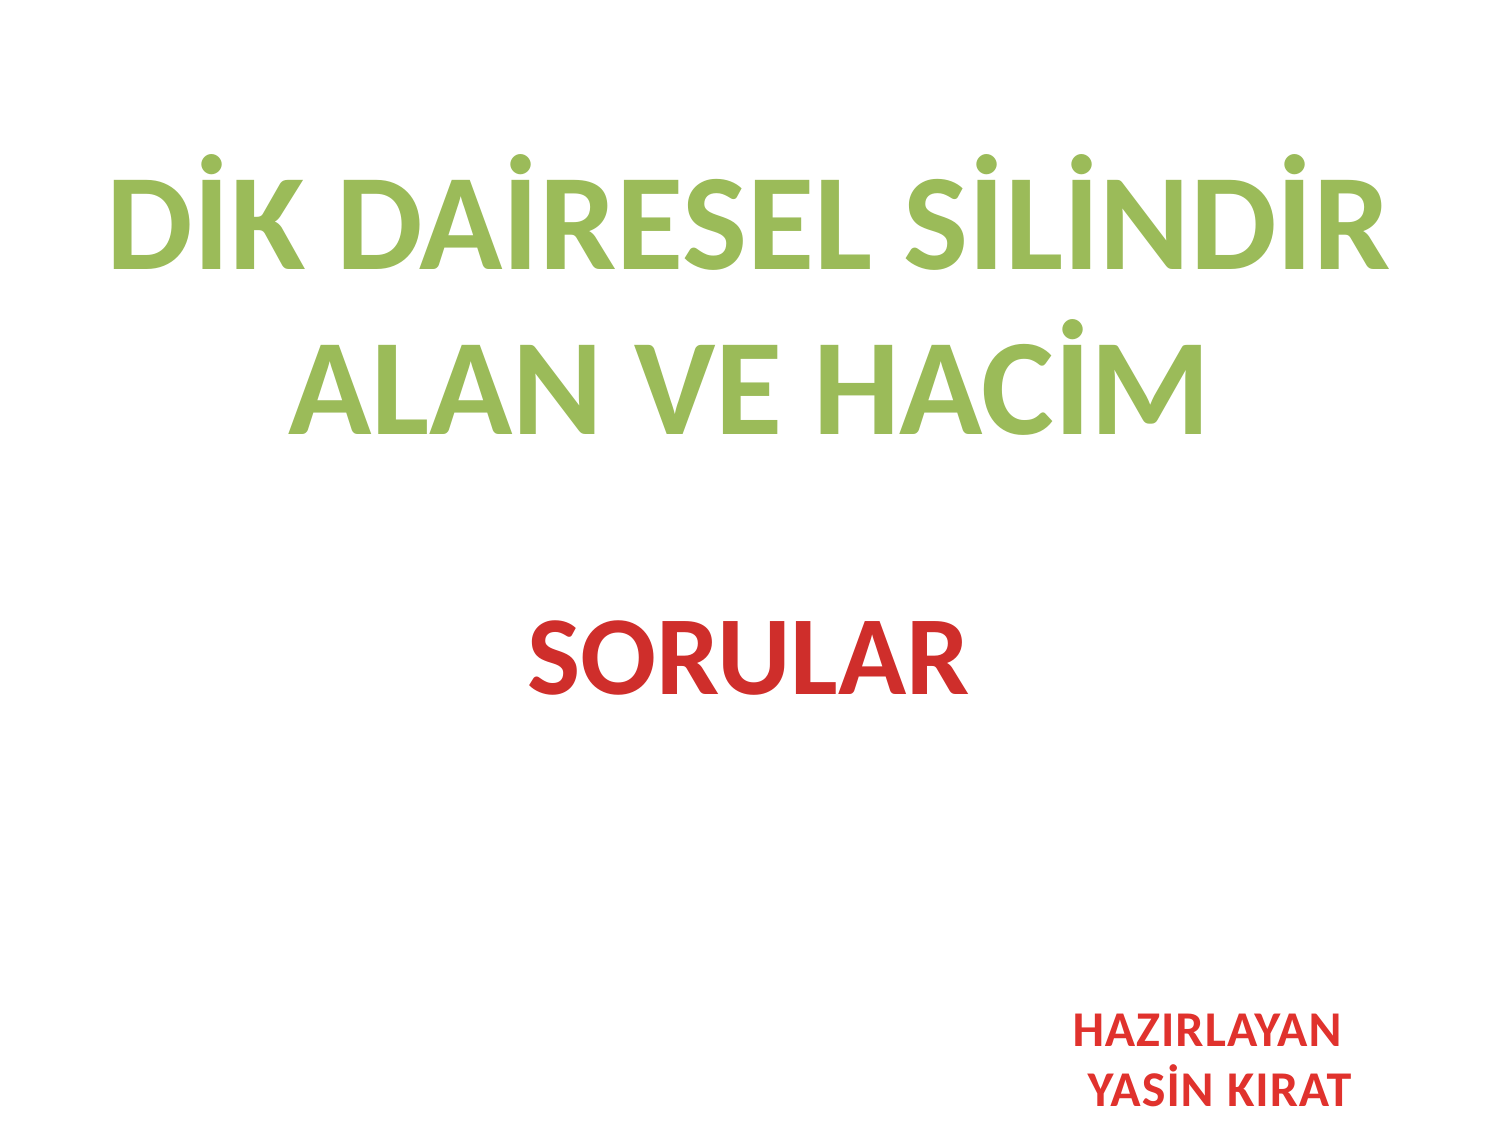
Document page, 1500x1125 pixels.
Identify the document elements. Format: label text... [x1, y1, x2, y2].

text_box DİK DAİRESEL SİLİNDİR ALAN VE HACİM [0, 78, 1500, 516]
text_box SORULAR [242, 574, 1255, 724]
text_box HAZIRLAYAN YASİN KIRAT [989, 988, 1450, 1124]
